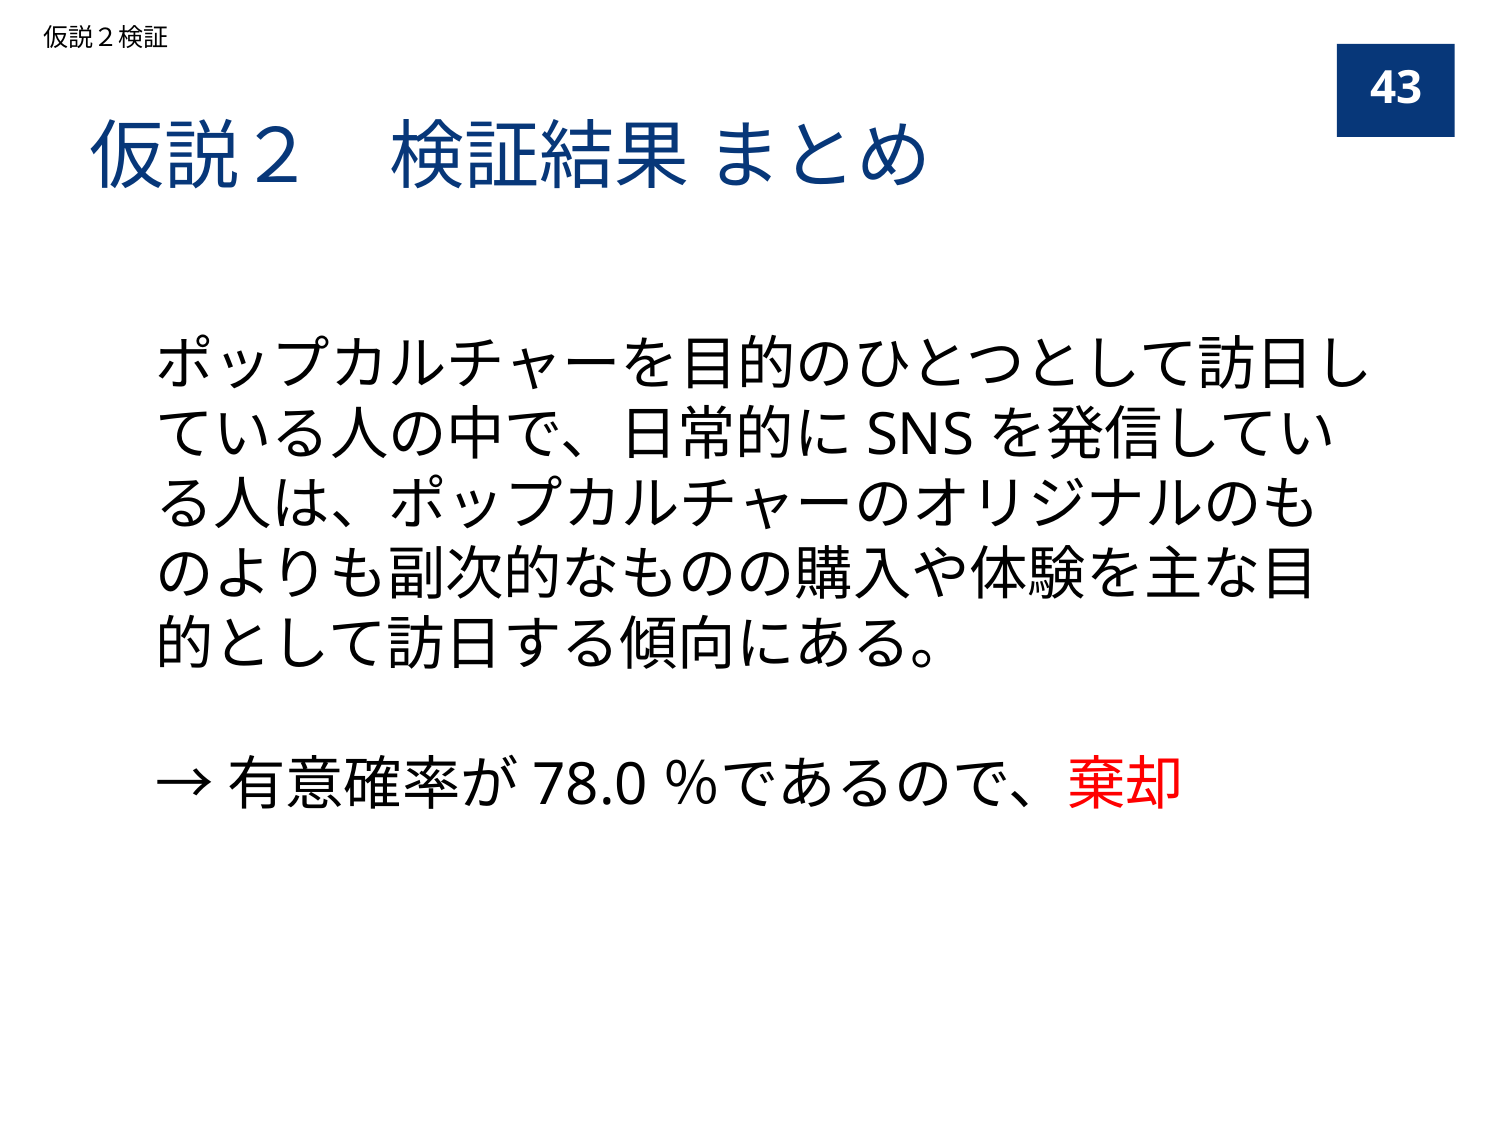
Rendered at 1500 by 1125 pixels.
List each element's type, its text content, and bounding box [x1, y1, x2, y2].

text_box 仮説２検証 [28, 13, 311, 59]
slide_number 43 [1354, 59, 1438, 120]
text_box ポップカルチャーを目的のひとつとして訪日している人の中で、日常的にSNSを発信している人は、ポップカルチャーのオリジナルのものよりも副次的なものの購入や体験を主な目的として訪日する傾向にある。 →有意確率が78.0％であるので、棄却 [140, 318, 1391, 824]
text_box 仮説２ 検証結果 まとめ [75, 99, 1143, 288]
